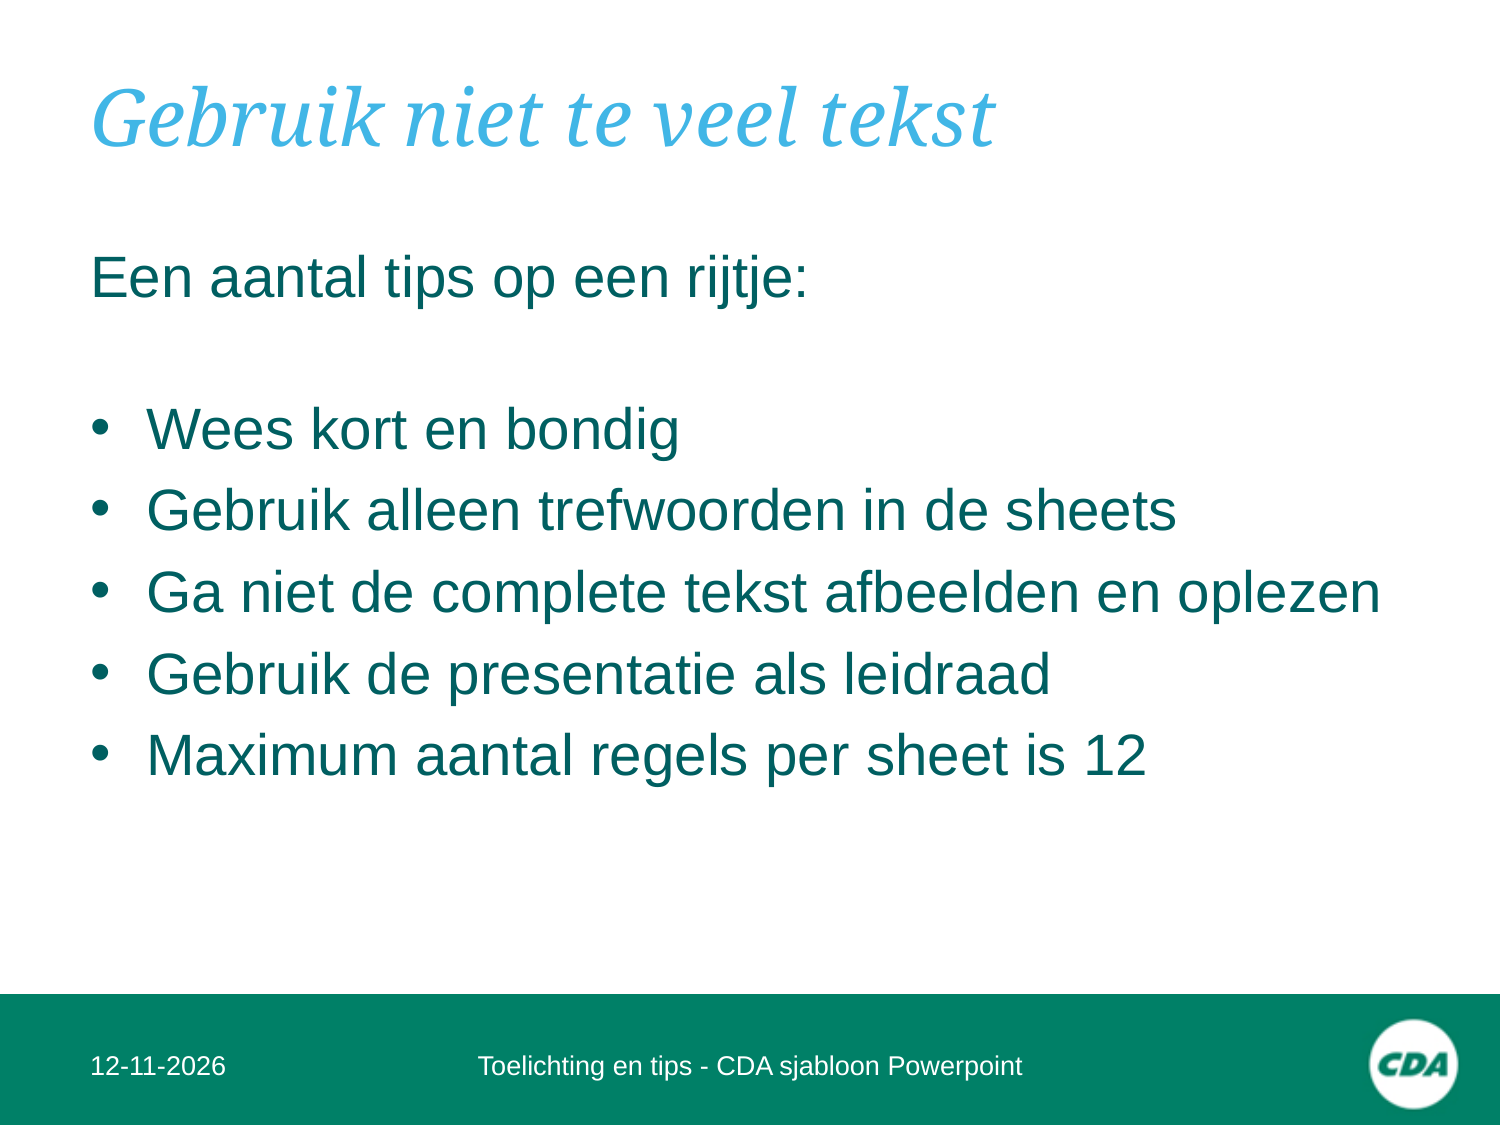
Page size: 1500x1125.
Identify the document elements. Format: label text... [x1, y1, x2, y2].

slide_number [75, 1035, 289, 1095]
picture [0, 994, 1500, 1125]
title Gebruik niet te veel tekst [75, 45, 1425, 185]
list Een aantal tips op een rijtje: Wees kort en bondig Gebruik alleen trefwoorden in de sheets Ga niet de complete tekst afbeelden en oplezen Gebruik de presentatie als leidraad Maximum aantal regels per sheet is 12 [75, 231, 1425, 975]
footer Toelichting en tips - CDA sjabloon Powerpoint [289, 1035, 1211, 1095]
